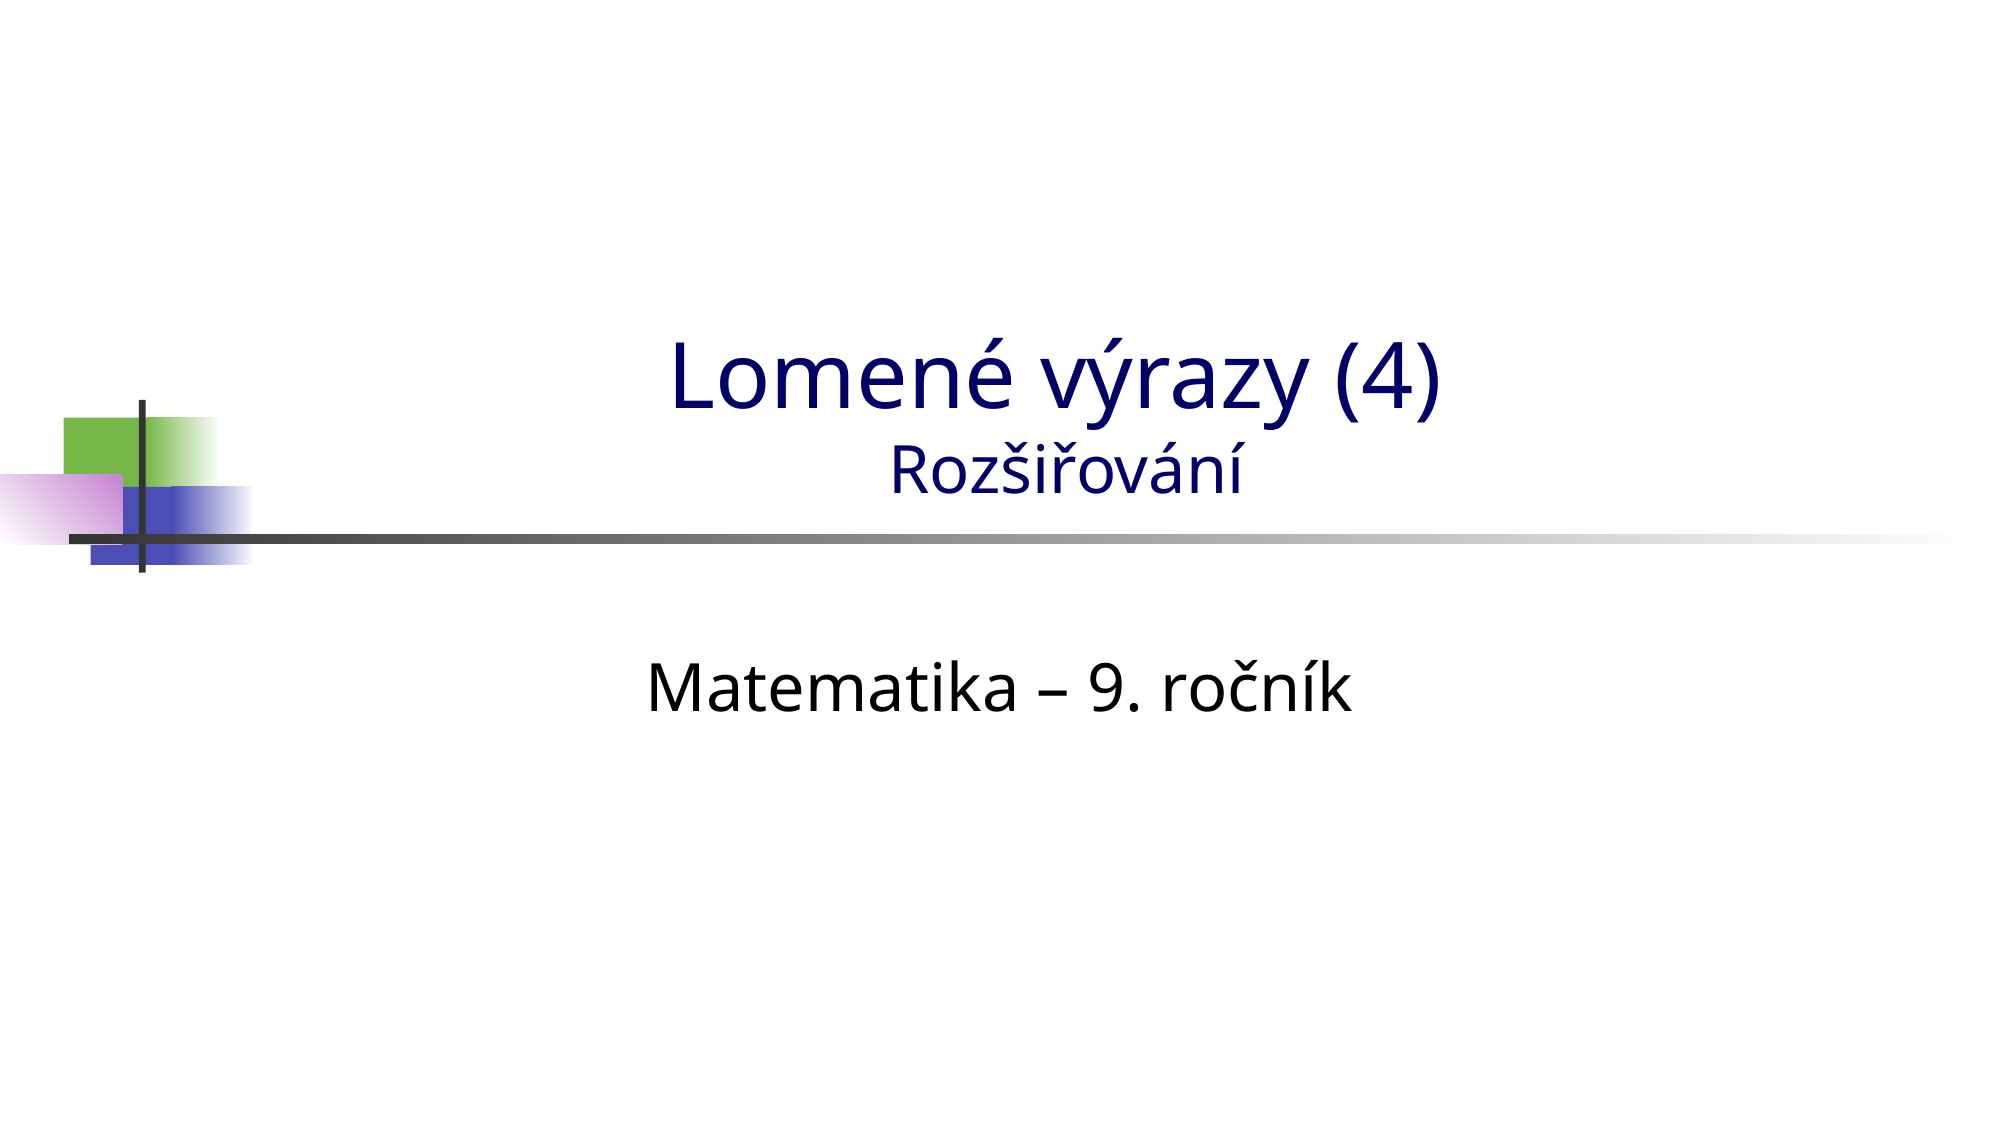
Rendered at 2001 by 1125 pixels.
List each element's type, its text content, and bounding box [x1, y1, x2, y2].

title Lomené výrazy (4) Rozšiřování [216, 274, 1917, 516]
subtitle Matematika – 9. ročník [299, 637, 1701, 926]
